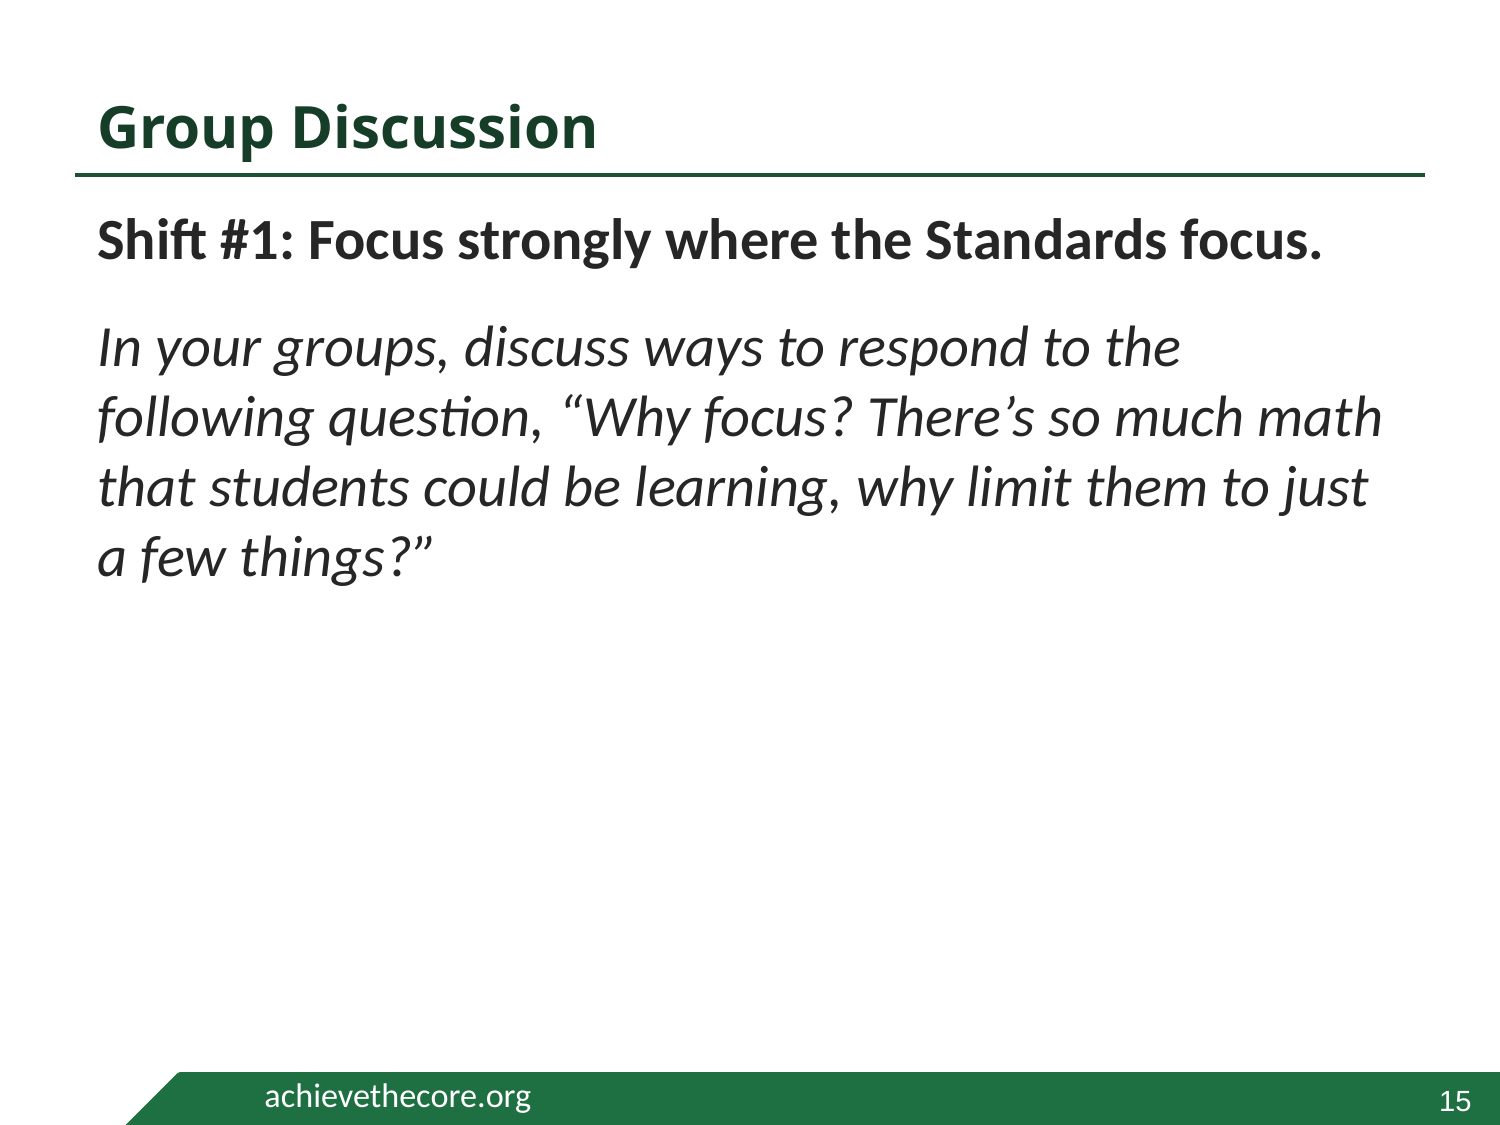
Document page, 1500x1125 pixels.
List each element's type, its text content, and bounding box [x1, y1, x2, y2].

slide_number 15 [1136, 1073, 1487, 1125]
list Shift #1: Focus strongly where the Standards focus. In your groups, discuss ways to respond to the following question, “Why focus? There’s so much math that students could be learning, why limit them to just a few things?” [82, 193, 1418, 847]
title Group Discussion [82, 24, 1432, 227]
